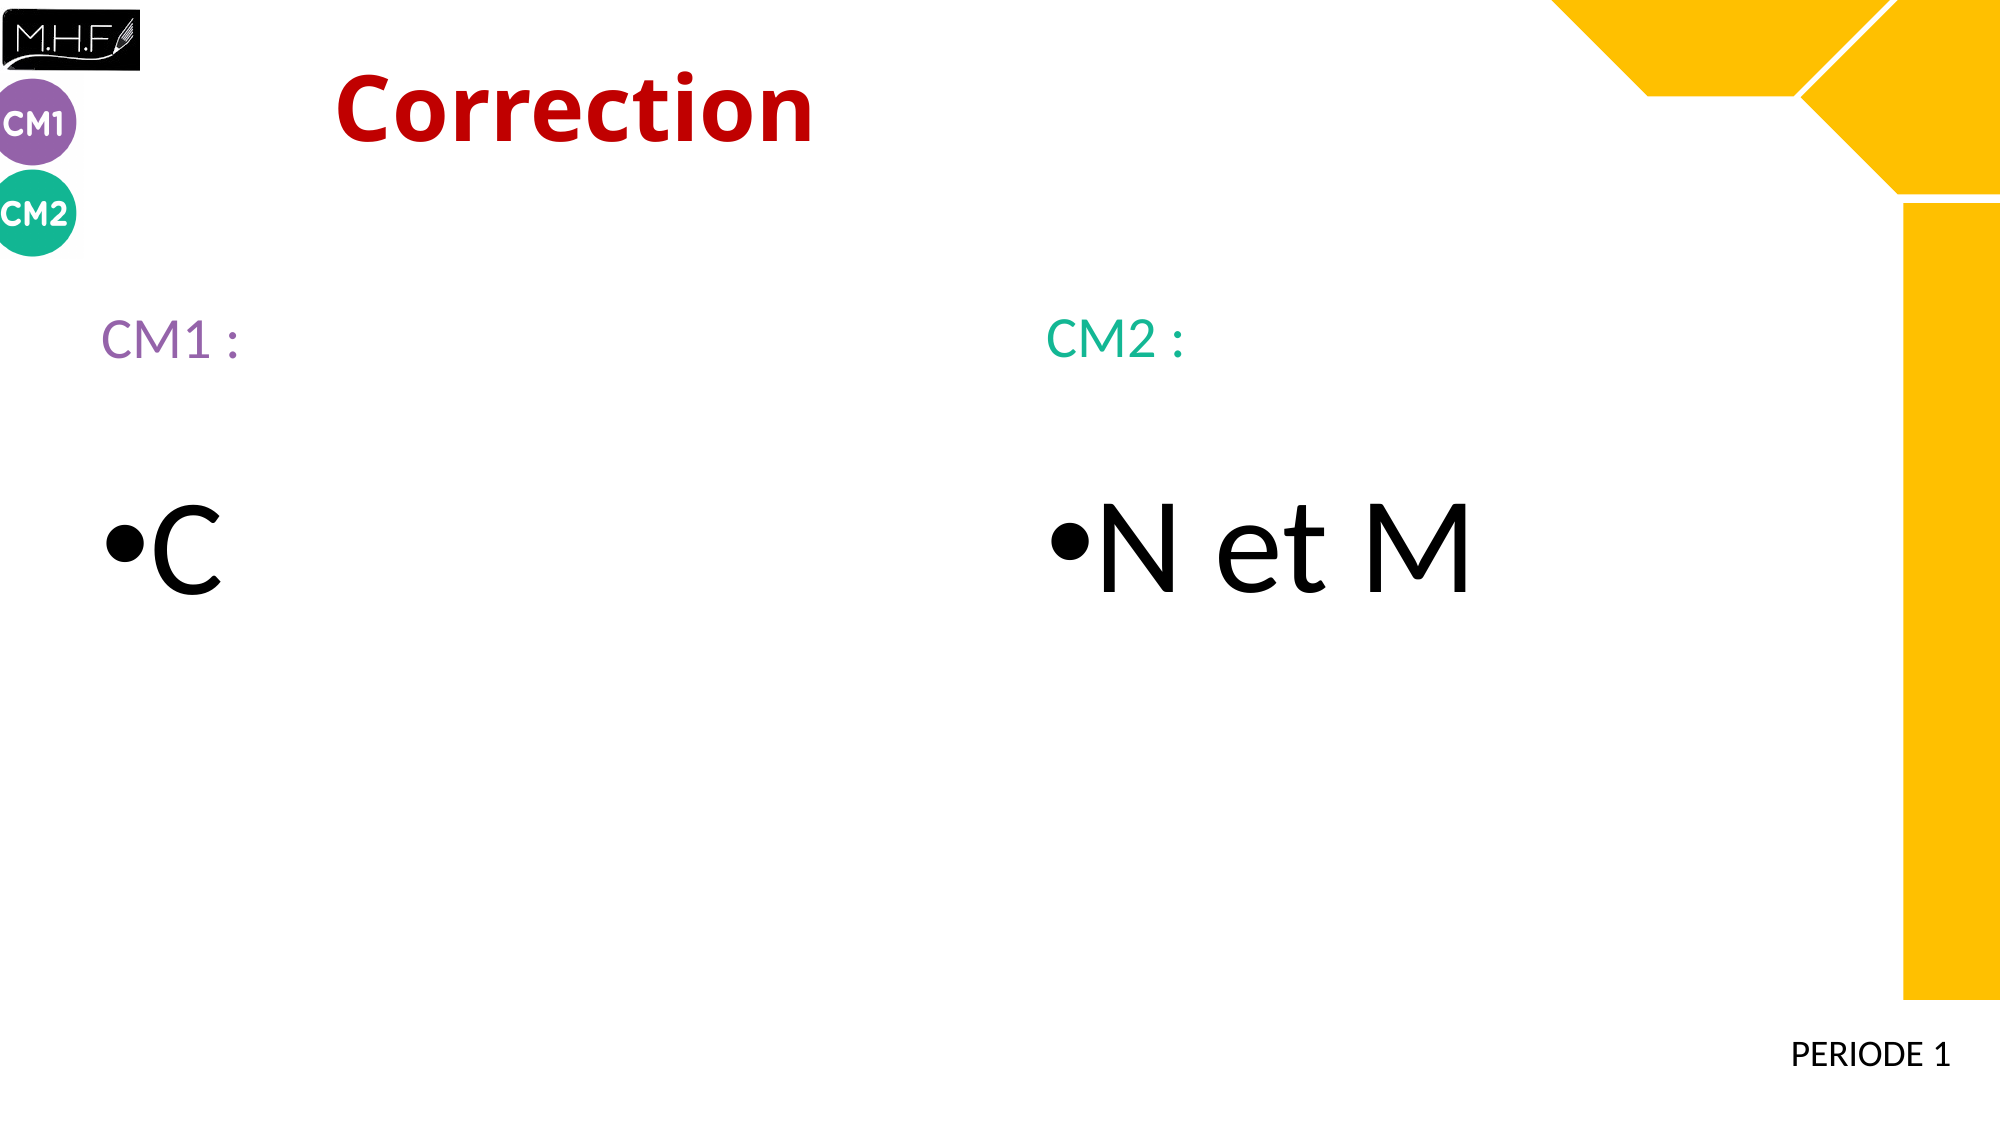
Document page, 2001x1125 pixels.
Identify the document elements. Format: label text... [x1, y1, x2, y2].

text_box [1549, 0, 1892, 98]
text_box CM2 : N et M [1031, 299, 1853, 1014]
picture [0, 7, 140, 259]
title Correction [318, 3, 1865, 221]
text_box [1799, 0, 2000, 196]
text_box PERIODE 1 [1362, 1021, 1967, 1125]
list CM1 : C [86, 300, 897, 1015]
text_box [1902, 202, 2000, 1001]
